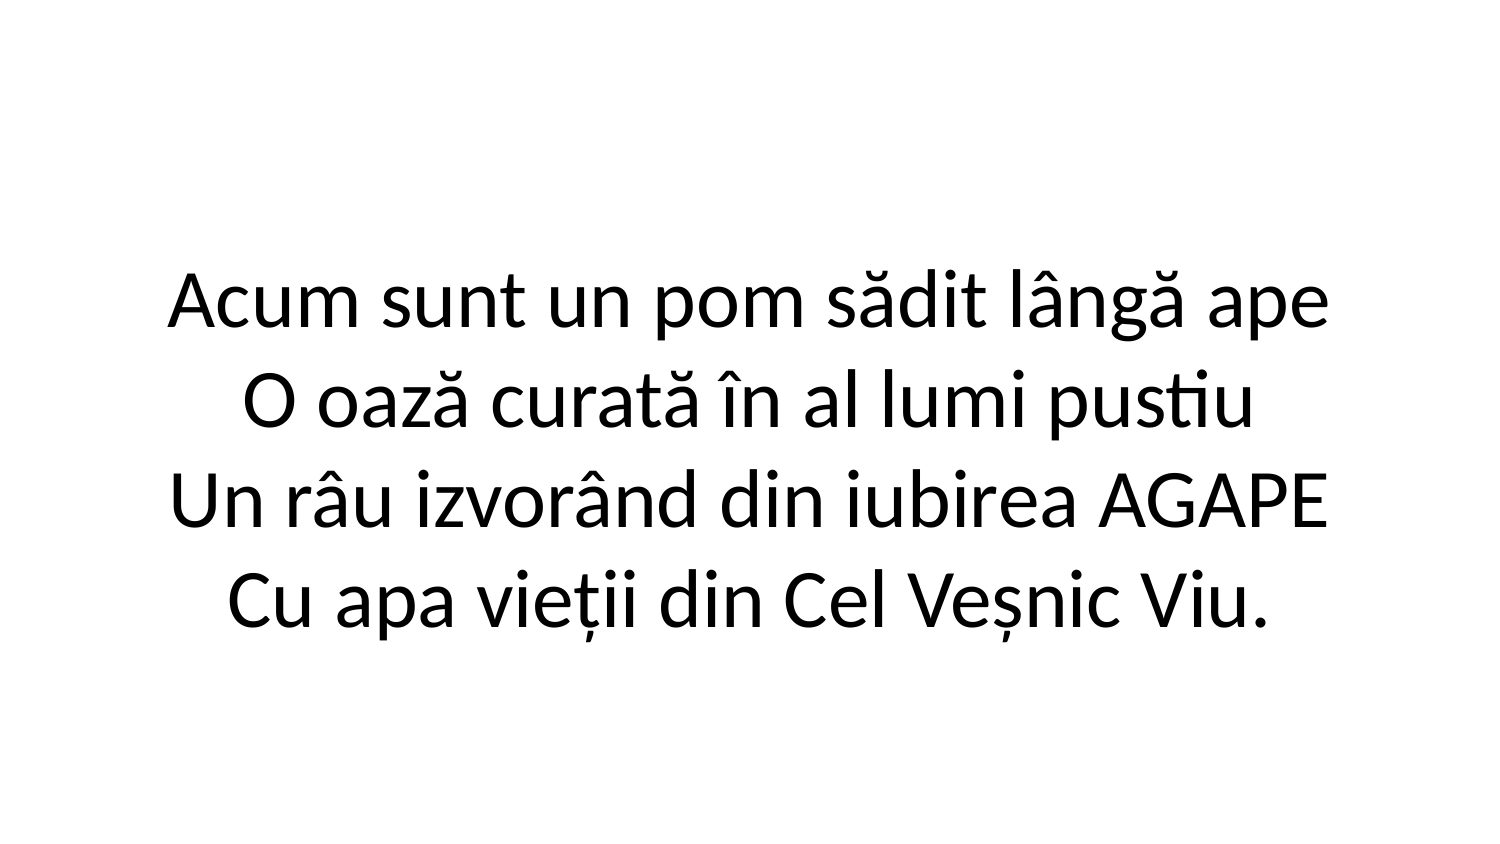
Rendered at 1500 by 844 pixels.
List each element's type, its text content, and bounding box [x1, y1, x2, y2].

text_box Acum sunt un pom sădit lângă ape O oază curată în al lumi pustiu Un râu izvorând din iubirea AGAPE Cu apa vieții din Cel Veșnic Viu. [152, 192, 1347, 652]
